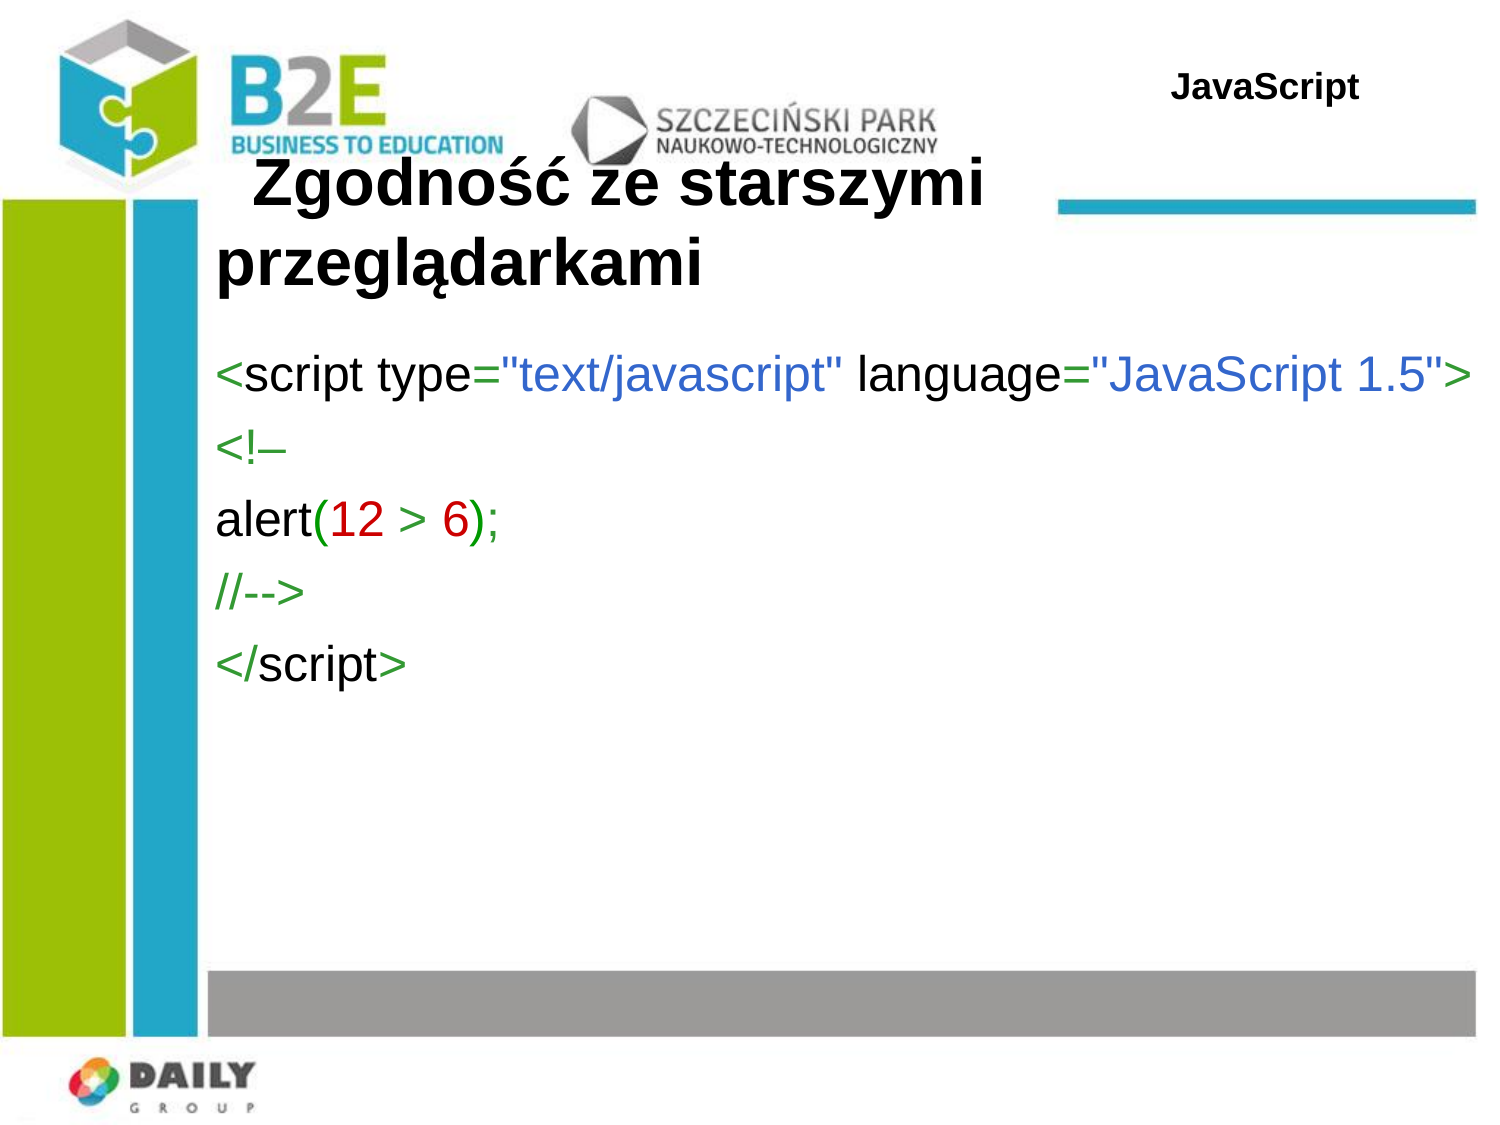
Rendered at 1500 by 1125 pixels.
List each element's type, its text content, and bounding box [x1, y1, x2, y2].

text_box JavaScript [1155, 54, 1375, 115]
picture [0, 0, 1500, 1125]
list <script type="text/javascript" language="JavaScript 1.5"> <!– alert(12 > 6); //--> </script> [200, 326, 1500, 966]
title Zgodność ze starszymi przeglądarkami [200, 218, 1473, 315]
